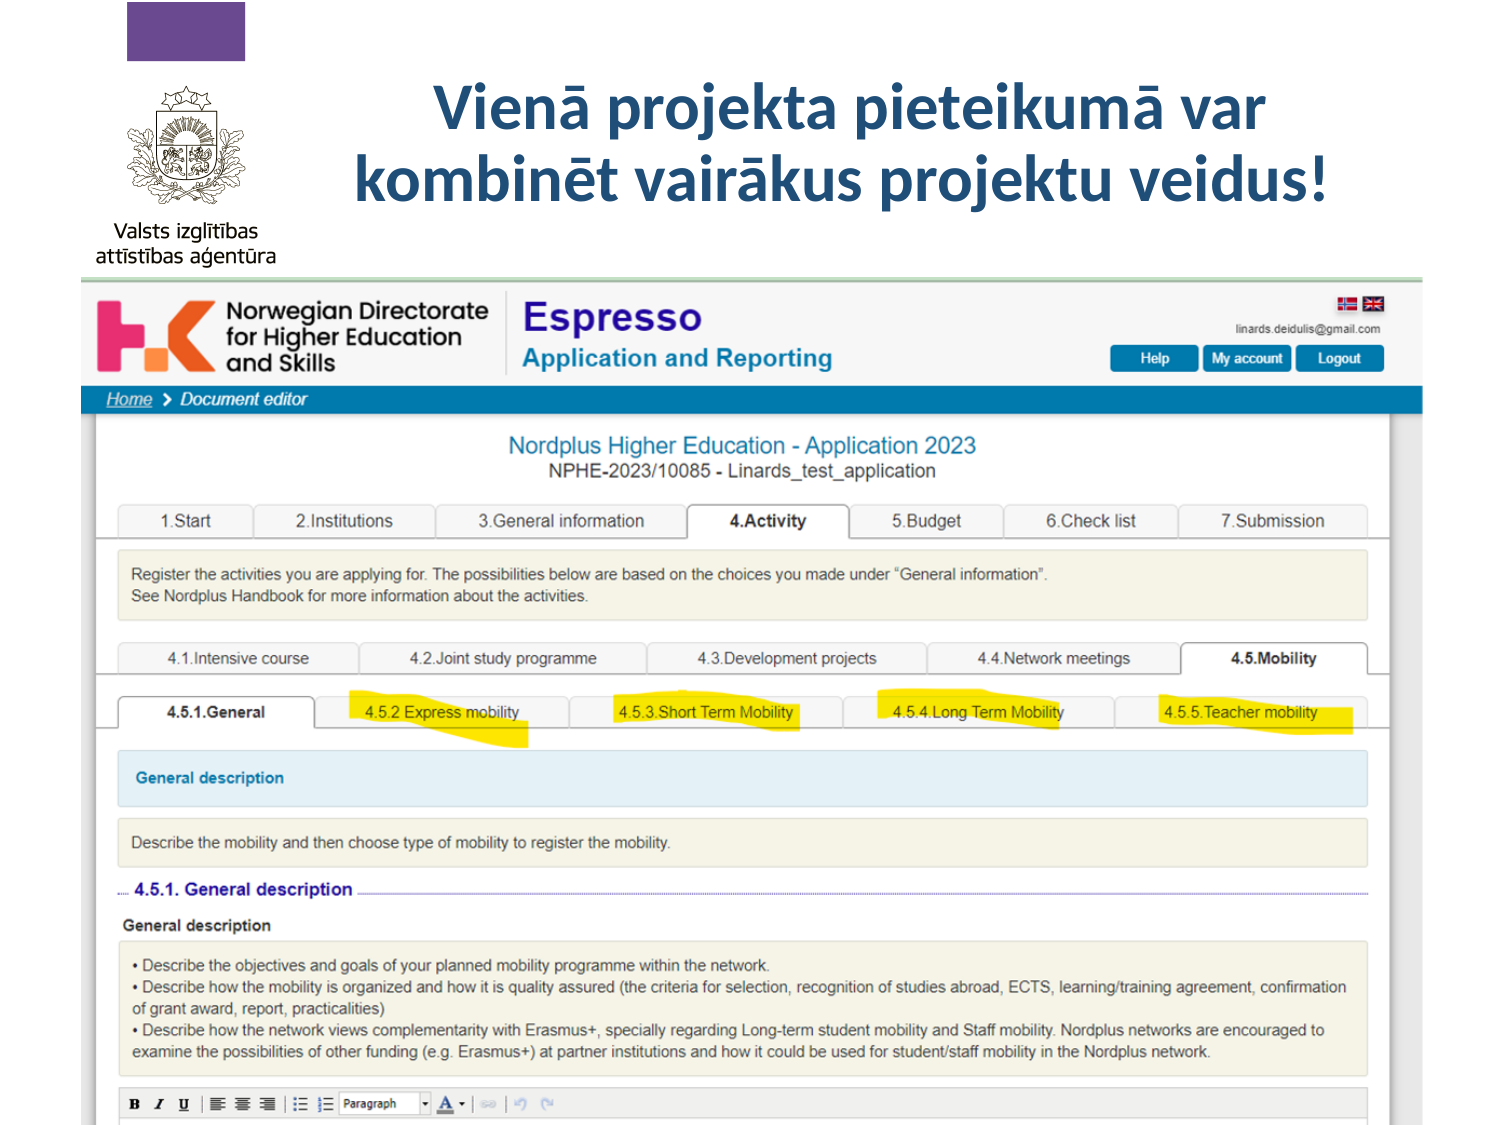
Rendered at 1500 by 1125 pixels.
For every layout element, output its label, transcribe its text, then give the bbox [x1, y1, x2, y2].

picture [0, 0, 1500, 1125]
title Vienā projekta pieteikumā var kombinēt vairākus projektu veidus! [304, 59, 1397, 228]
